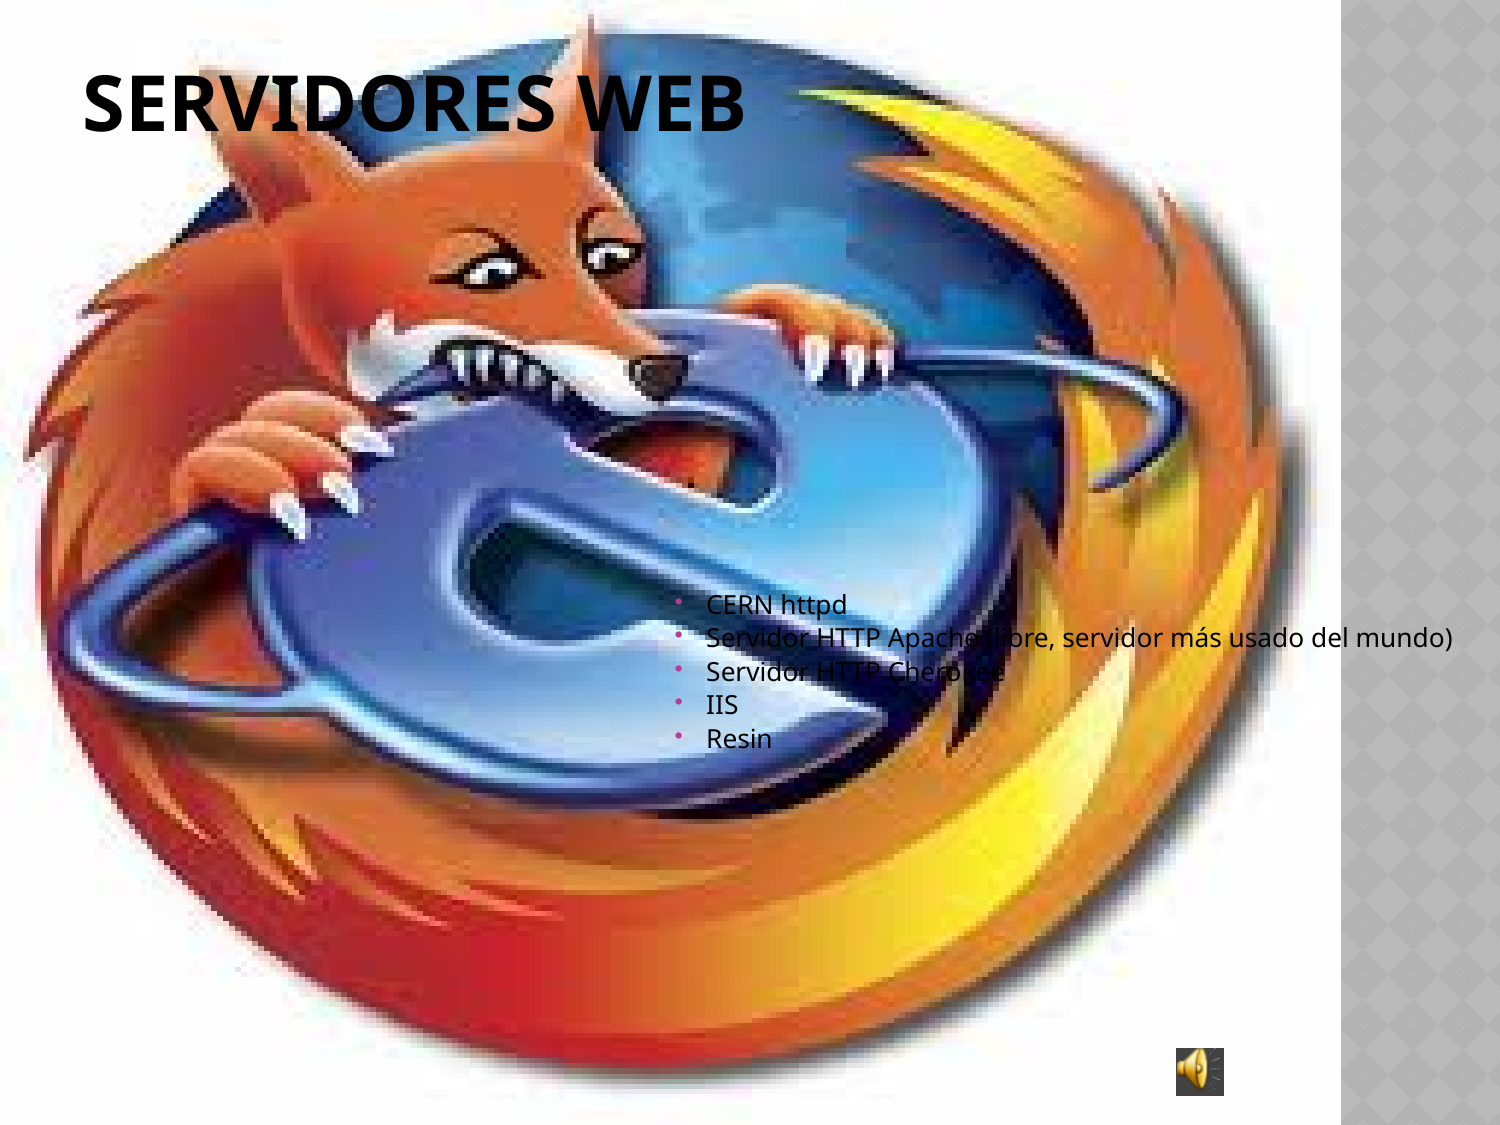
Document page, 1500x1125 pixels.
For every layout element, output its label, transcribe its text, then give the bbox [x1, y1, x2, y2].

picture [0, 0, 1341, 1125]
subtitle CERN httpd Servidor HTTP Apache (libre, servidor más usado del mundo) Servidor HTTP Cherokee IIS Resin [1345, 580, 1500, 762]
